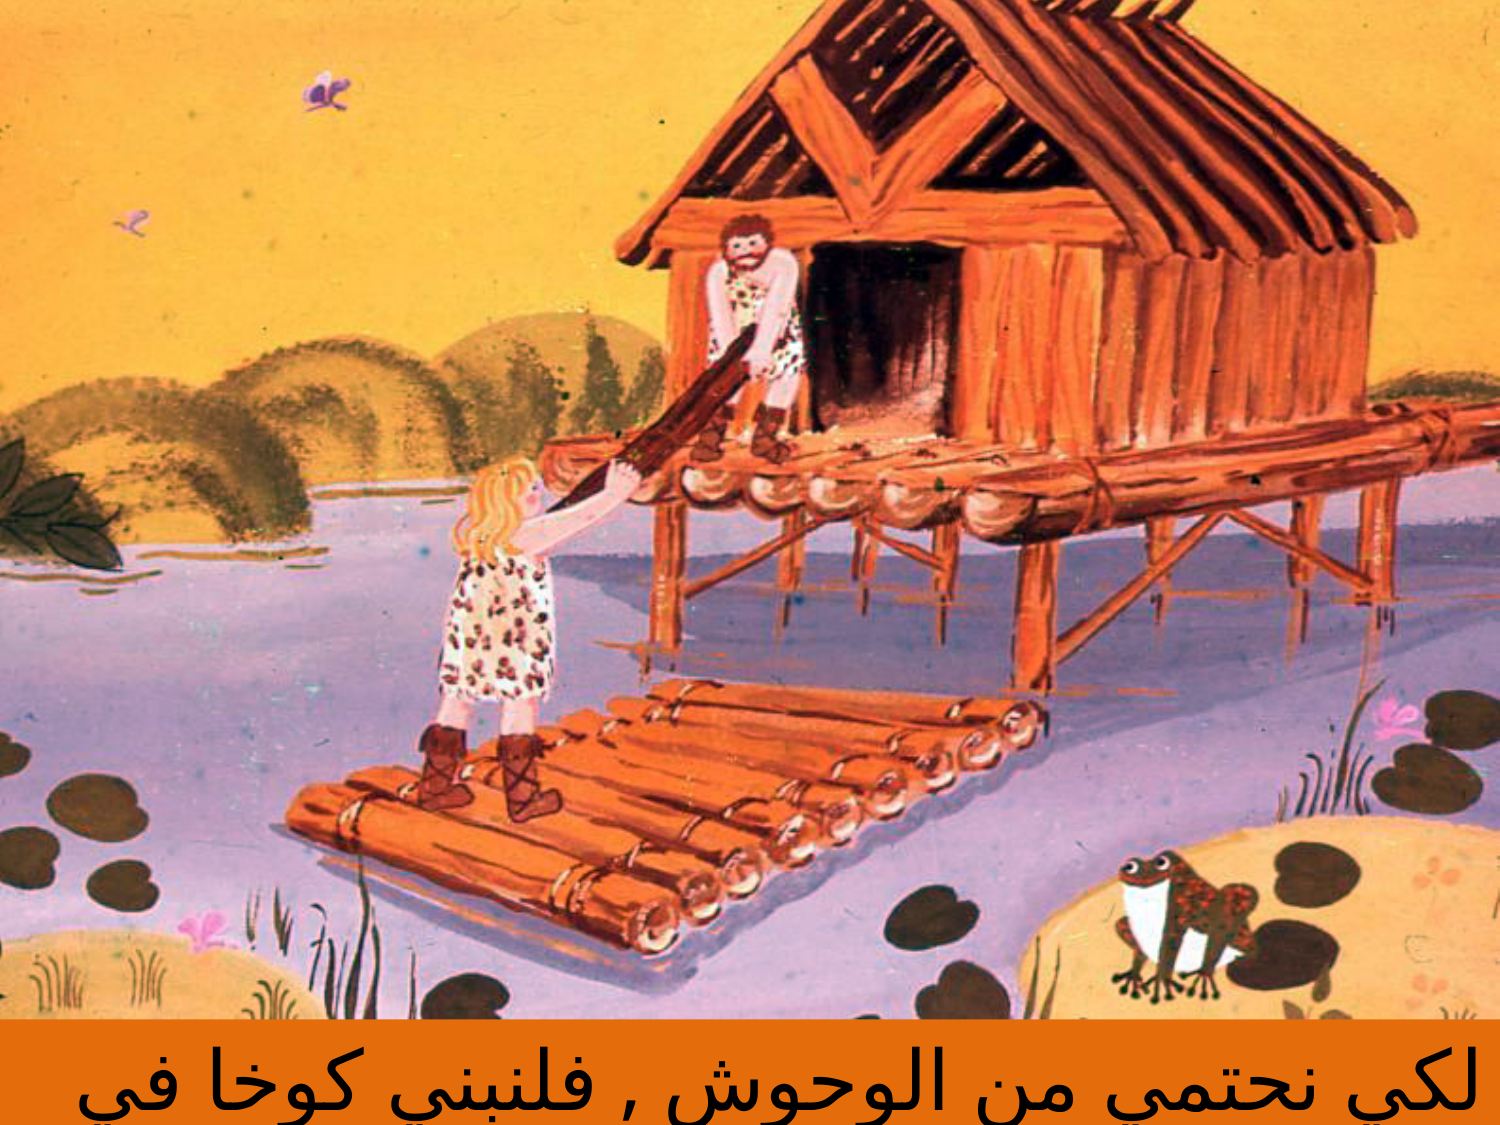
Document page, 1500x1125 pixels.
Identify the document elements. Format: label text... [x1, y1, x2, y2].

picture [0, 0, 1500, 1020]
text_box لكي نحتمي من الوحوش , فلنبني كوخا في وسط الماء. [0, 1026, 1500, 1125]
